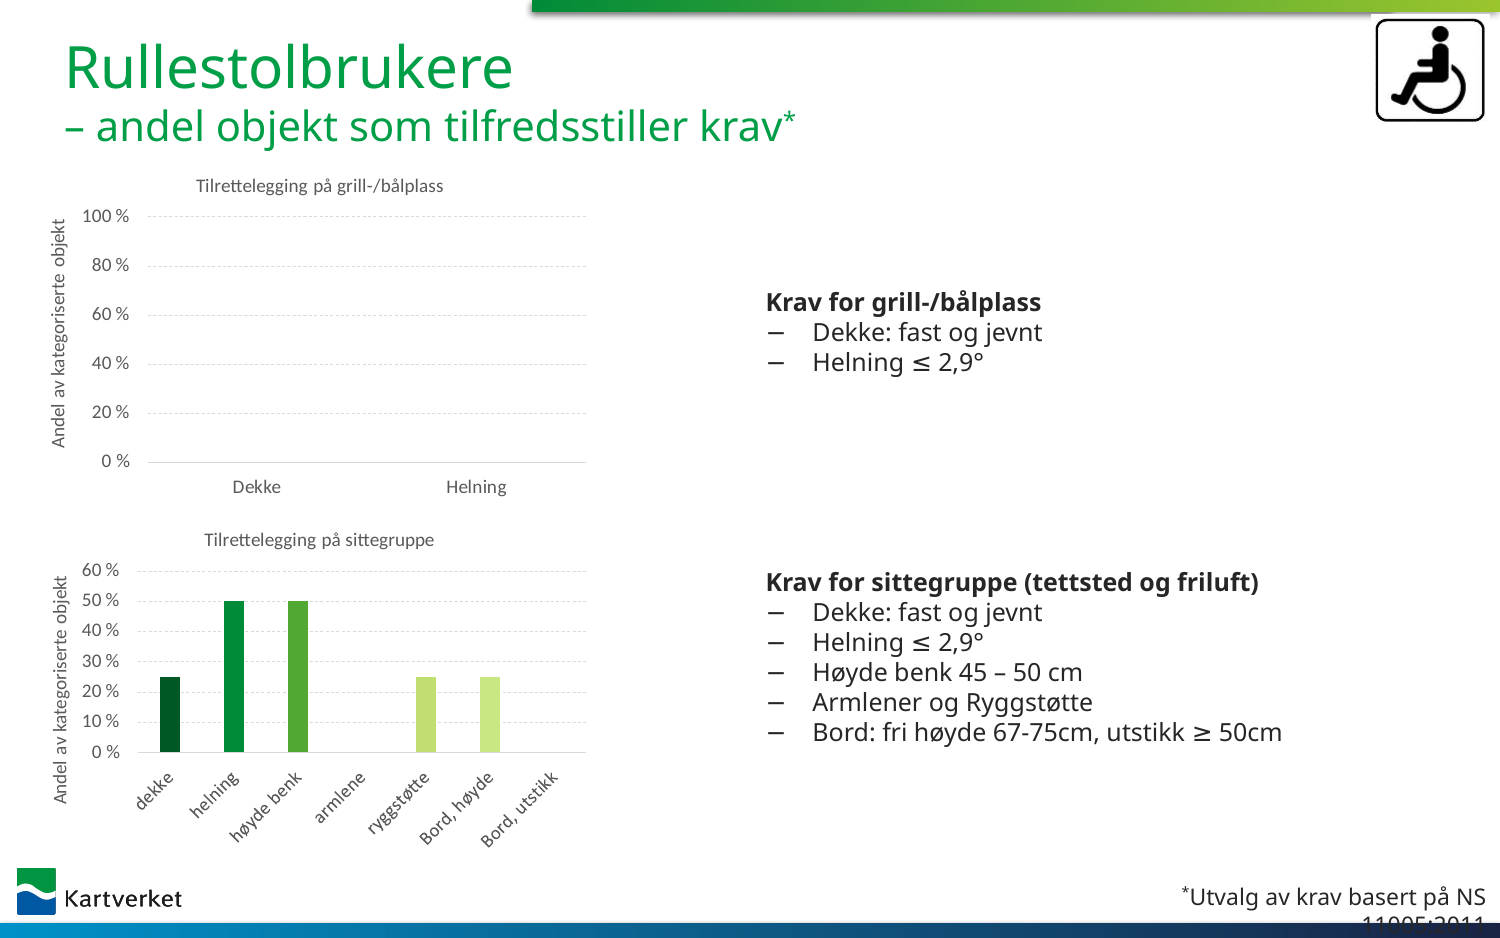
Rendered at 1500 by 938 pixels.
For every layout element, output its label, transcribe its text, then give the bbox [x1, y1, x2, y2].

text_box Krav for grill-/bålplass Dekke: fast og jevnt Helning ≤ 2,9° [750, 279, 1452, 384]
picture [41, 166, 597, 505]
picture [1371, 13, 1491, 127]
picture [41, 520, 597, 859]
text_box Krav for sittegruppe (tettsted og friluft) Dekke: fast og jevnt Helning ≤ 2,9° Høyde benk 45 – 50 cm Armlener og Ryggstøtte Bord: fri høyde 67-75cm, utstikk ≥ 50cm [750, 559, 1500, 754]
text_box Rullestolbrukere – andel objekt som tilfredsstiller krav* [49, 14, 1431, 158]
text_box *Utvalg av krav basert på NS 11005:2011 [1068, 873, 1500, 938]
